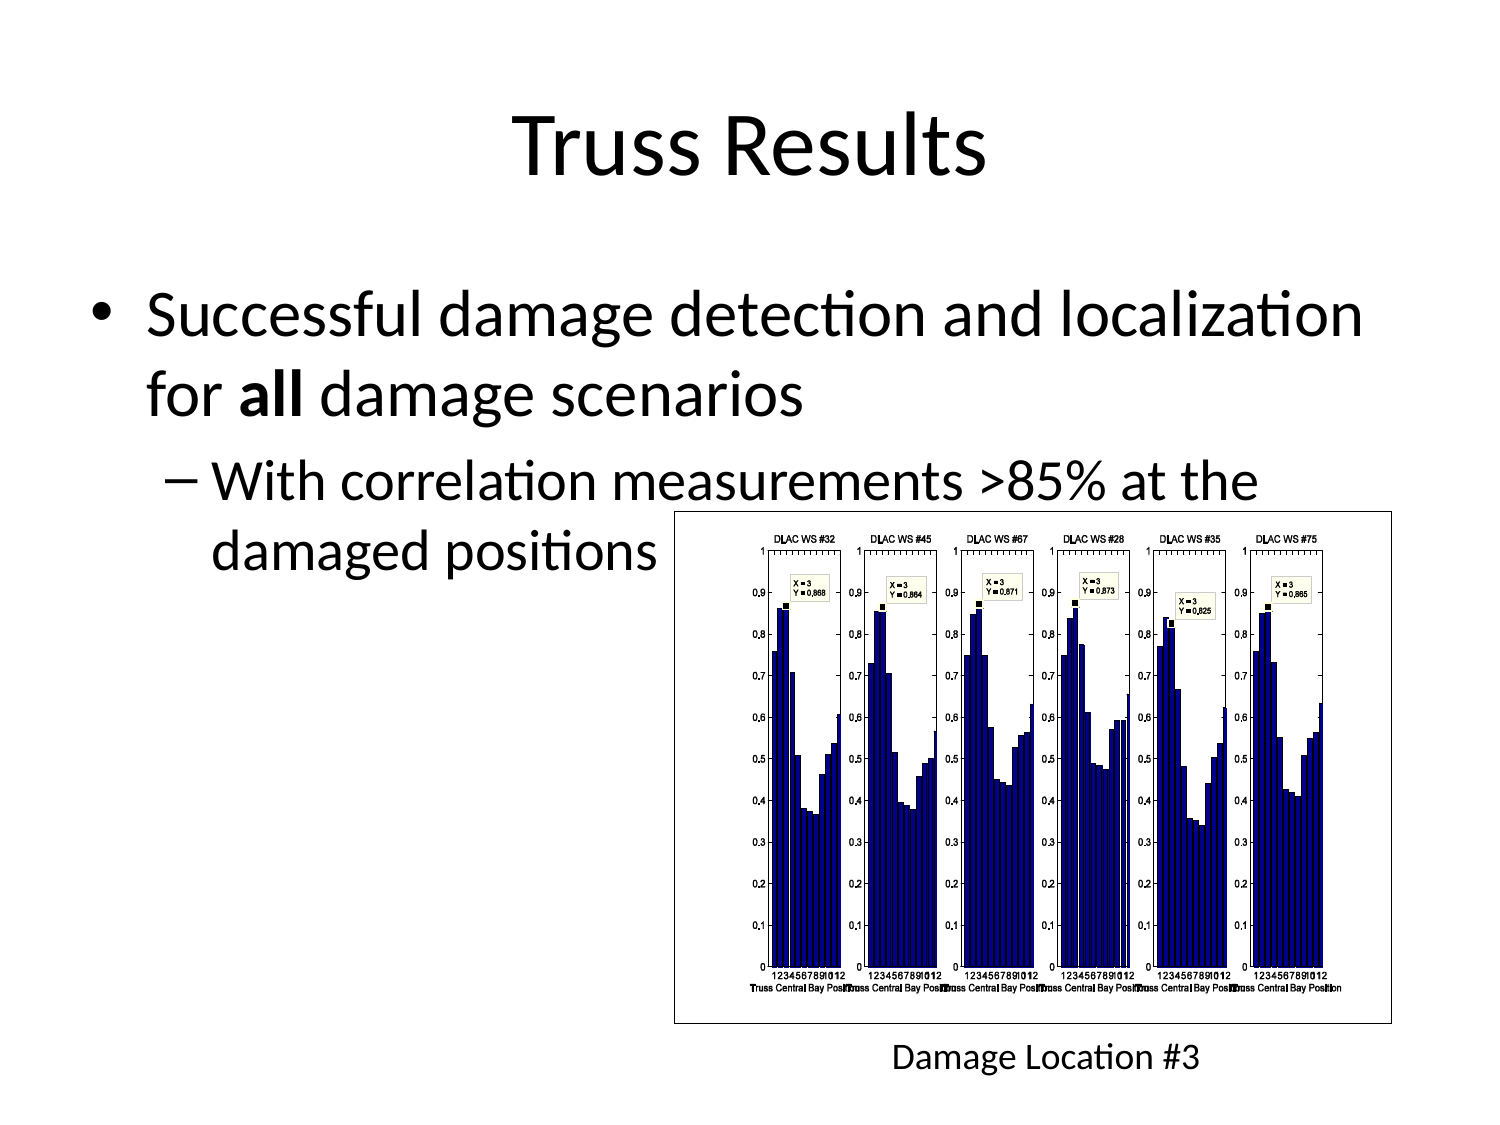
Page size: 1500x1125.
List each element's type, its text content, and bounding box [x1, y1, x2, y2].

text_box Damage Location #3 [877, 1031, 1216, 1085]
title Truss Results [75, 45, 1425, 233]
picture [674, 512, 1391, 1024]
list Successful damage detection and localization for all damage scenarios With correlation measurements >85% at the damaged positions [75, 262, 1425, 1005]
